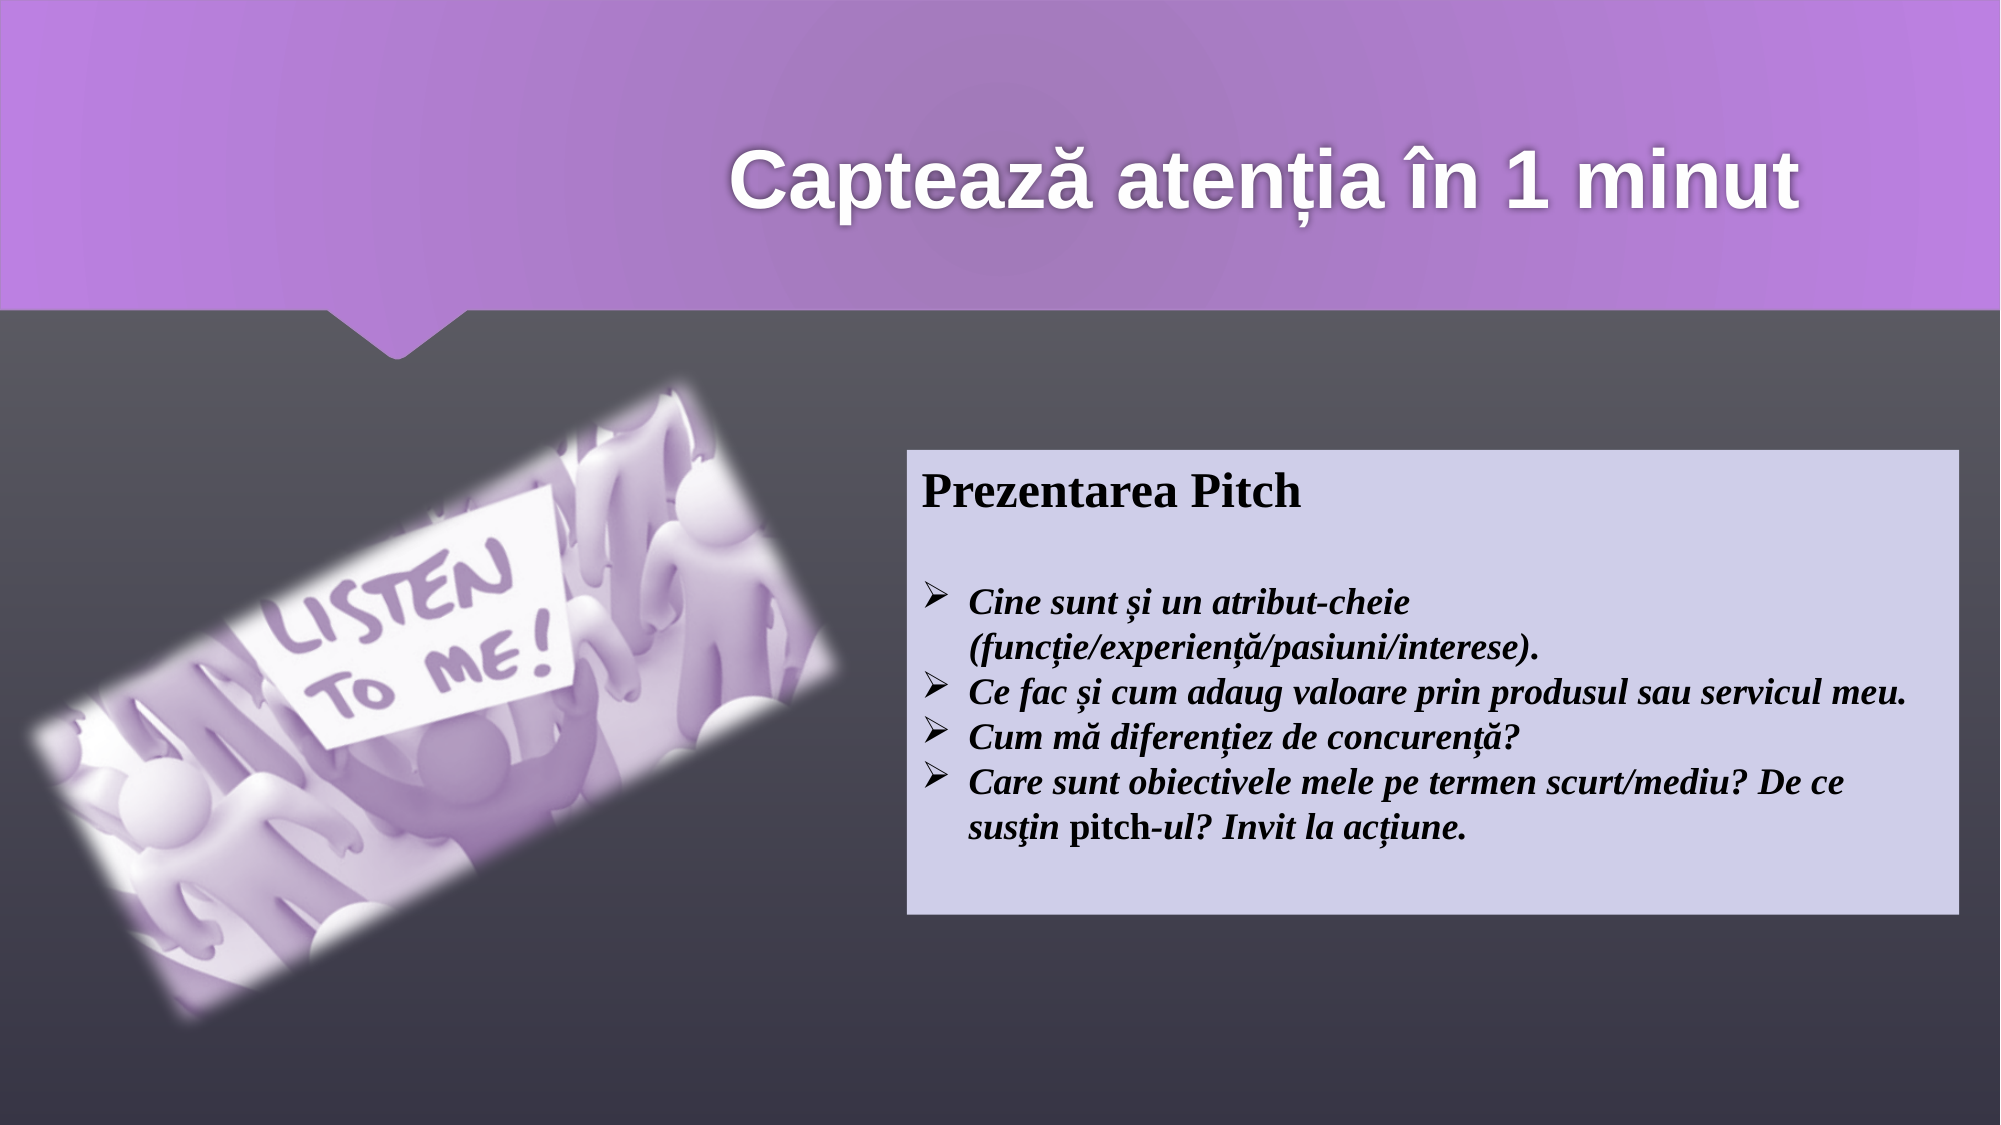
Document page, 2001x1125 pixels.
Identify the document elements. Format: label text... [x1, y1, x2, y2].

text_box Prezentarea Pitch Cine sunt și un atribut-cheie (funcție/experiență/pasiuni/interese). Ce fac și cum adaug valoare prin produsul sau servicul meu. Cum mă diferențiez de concurență? Care sunt obiectivele mele pe termen scurt/mediu? De ce susţin pitch-ul? Invit la acțiune. [906, 449, 1960, 915]
title Captează atenția în 1 minut [713, 73, 1868, 233]
picture [41, 515, 828, 889]
